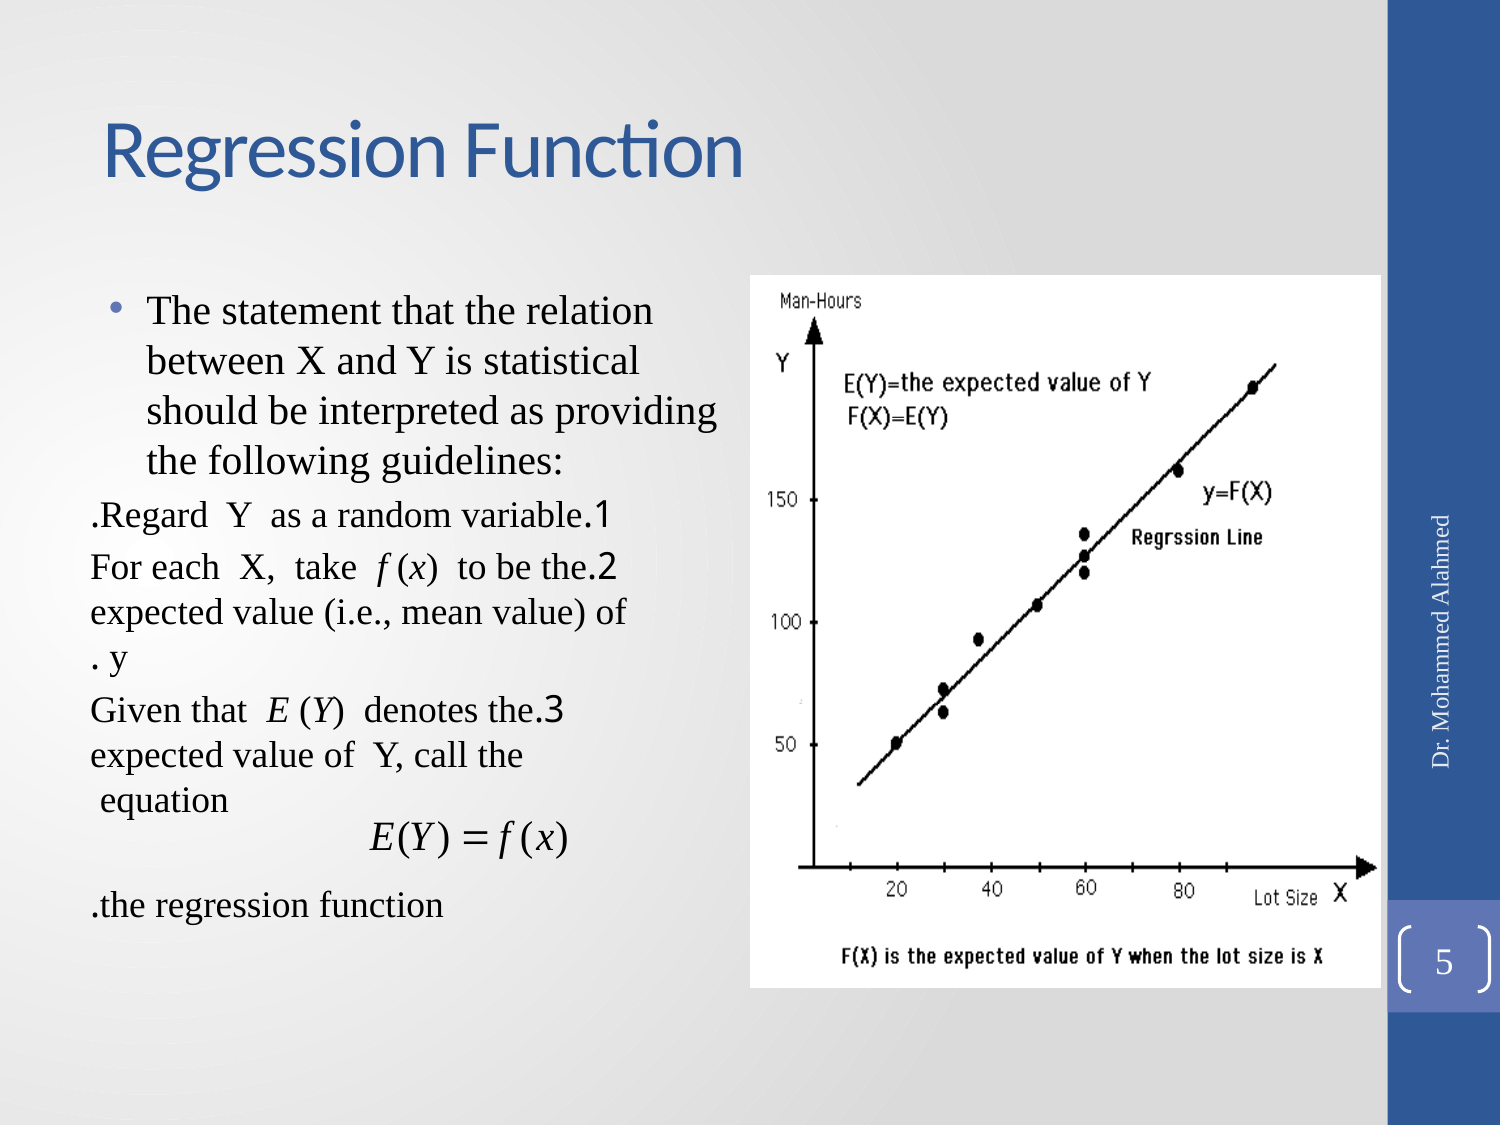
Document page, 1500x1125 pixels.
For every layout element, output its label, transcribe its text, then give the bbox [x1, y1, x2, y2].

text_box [749, 274, 1382, 988]
title Regression Function [87, 50, 925, 238]
slide_number 5 [1397, 925, 1492, 994]
footer Dr. Mohammed Alahmed [1408, 500, 1469, 889]
list The statement that the relation between X and Y is statistical should be interpreted as providing the following guidelines: 1. Regard Y as a random variable. 2. For each X, take f (x) to be the expected value (i.e., mean value) of y. 3. Given that E (Y) denotes the expected value of Y, call the equation the regression function. [75, 275, 750, 1013]
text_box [361, 811, 576, 869]
